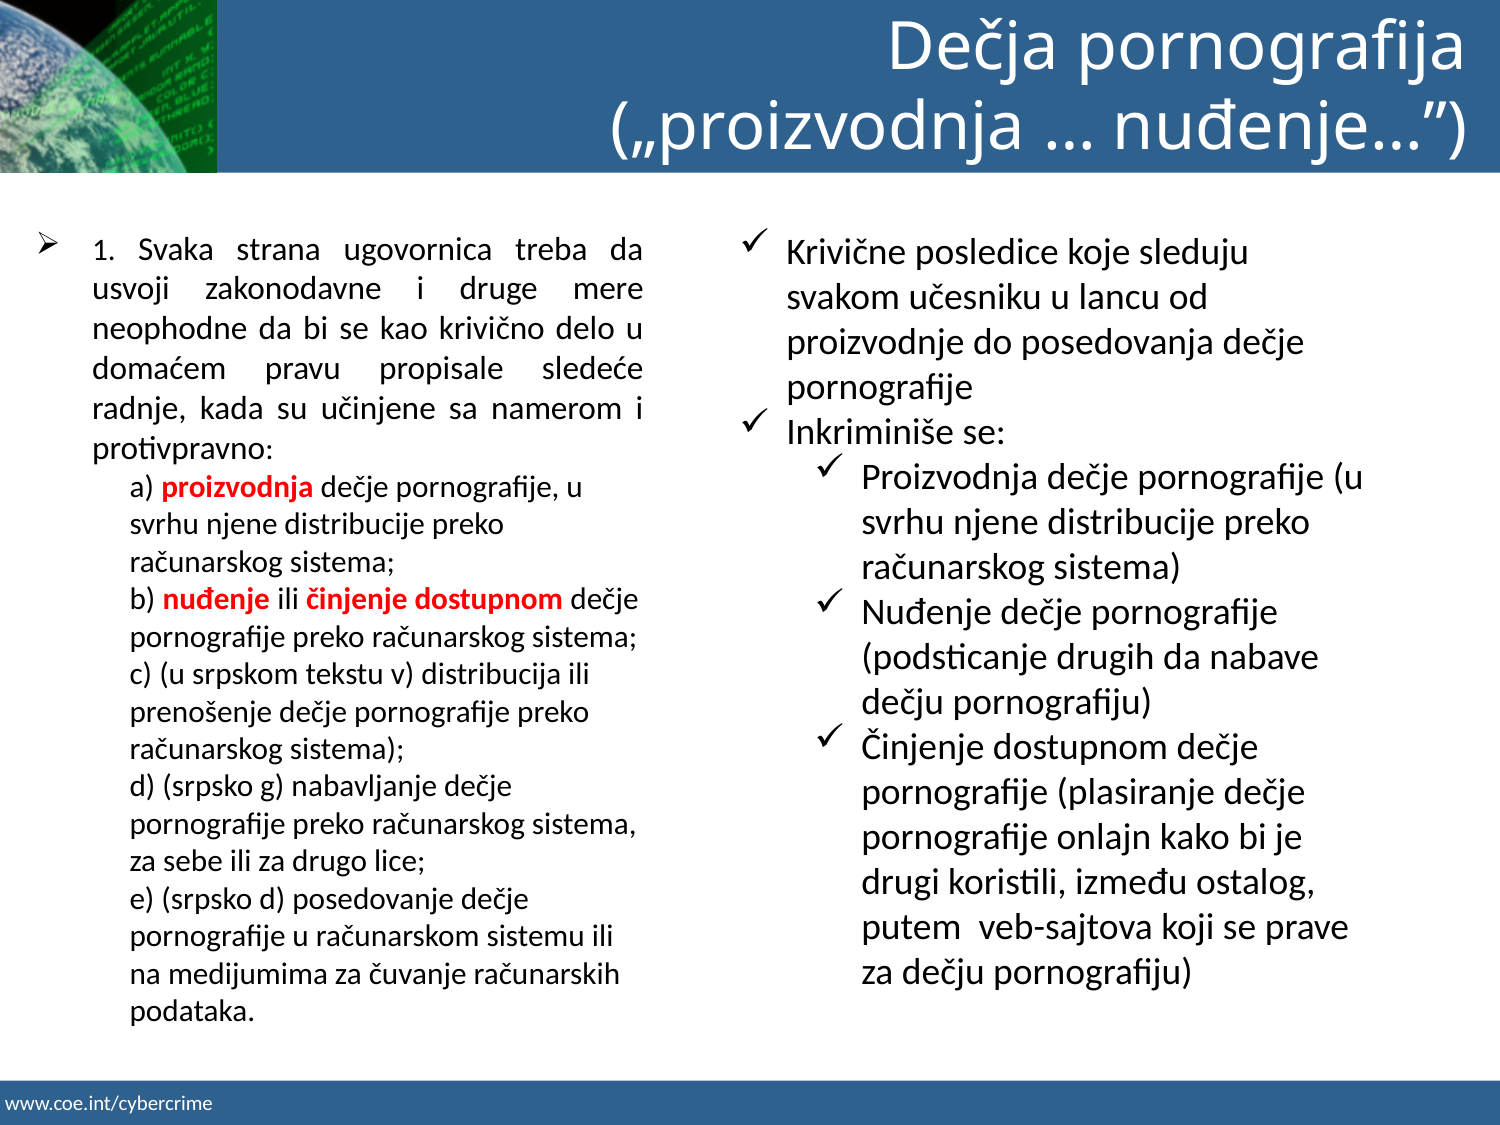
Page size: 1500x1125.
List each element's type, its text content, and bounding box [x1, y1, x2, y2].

picture [0, 0, 217, 173]
text_box Dečja pornografija („proizvodnja … nuđenje…”) [230, 0, 1483, 171]
text_box 1. Svaka strana ugovornica treba da usvoji zakonodavne i druge mere neophodne da bi se kao krivično delo u domaćem pravu propisale sledeće radnje, kada su učinjene sa namerom i protivpravno: a) proizvodnja dečje pornografije, u svrhu njene distribucije preko računarskog sistema; b) nuđenje ili činjenje dostupnom dečje pornografije preko računarskog sistema; c) (u srpskom tekstu v) distribucija ili prenošenje dečje pornografije preko računarskog sistema); d) (srpsko g) nabavljanje dečje pornografije preko računarskog sistema, za sebe ili za drugo lice; e) (srpsko d) posedovanje dečje pornografije u računarskom sistemu ili na medijumima za čuvanje računarskih podataka. [21, 219, 660, 1036]
text_box Krivične posledice koje sleduju svakom učesniku u lancu od proizvodnje do posedovanja dečje pornografije Inkriminiše se: Proizvodnja dečje pornografije (u svrhu njene distribucije preko računarskog sistema) Nuđenje dečje pornografije (podsticanje drugih da nabave dečju pornografiju) Činjenje dostupnom dečje pornografije (plasiranje dečje pornografije onlajn kako bi je drugi koristili, između ostalog, putem veb-sajtova koji se prave za dečju pornografiju) [724, 219, 1387, 999]
